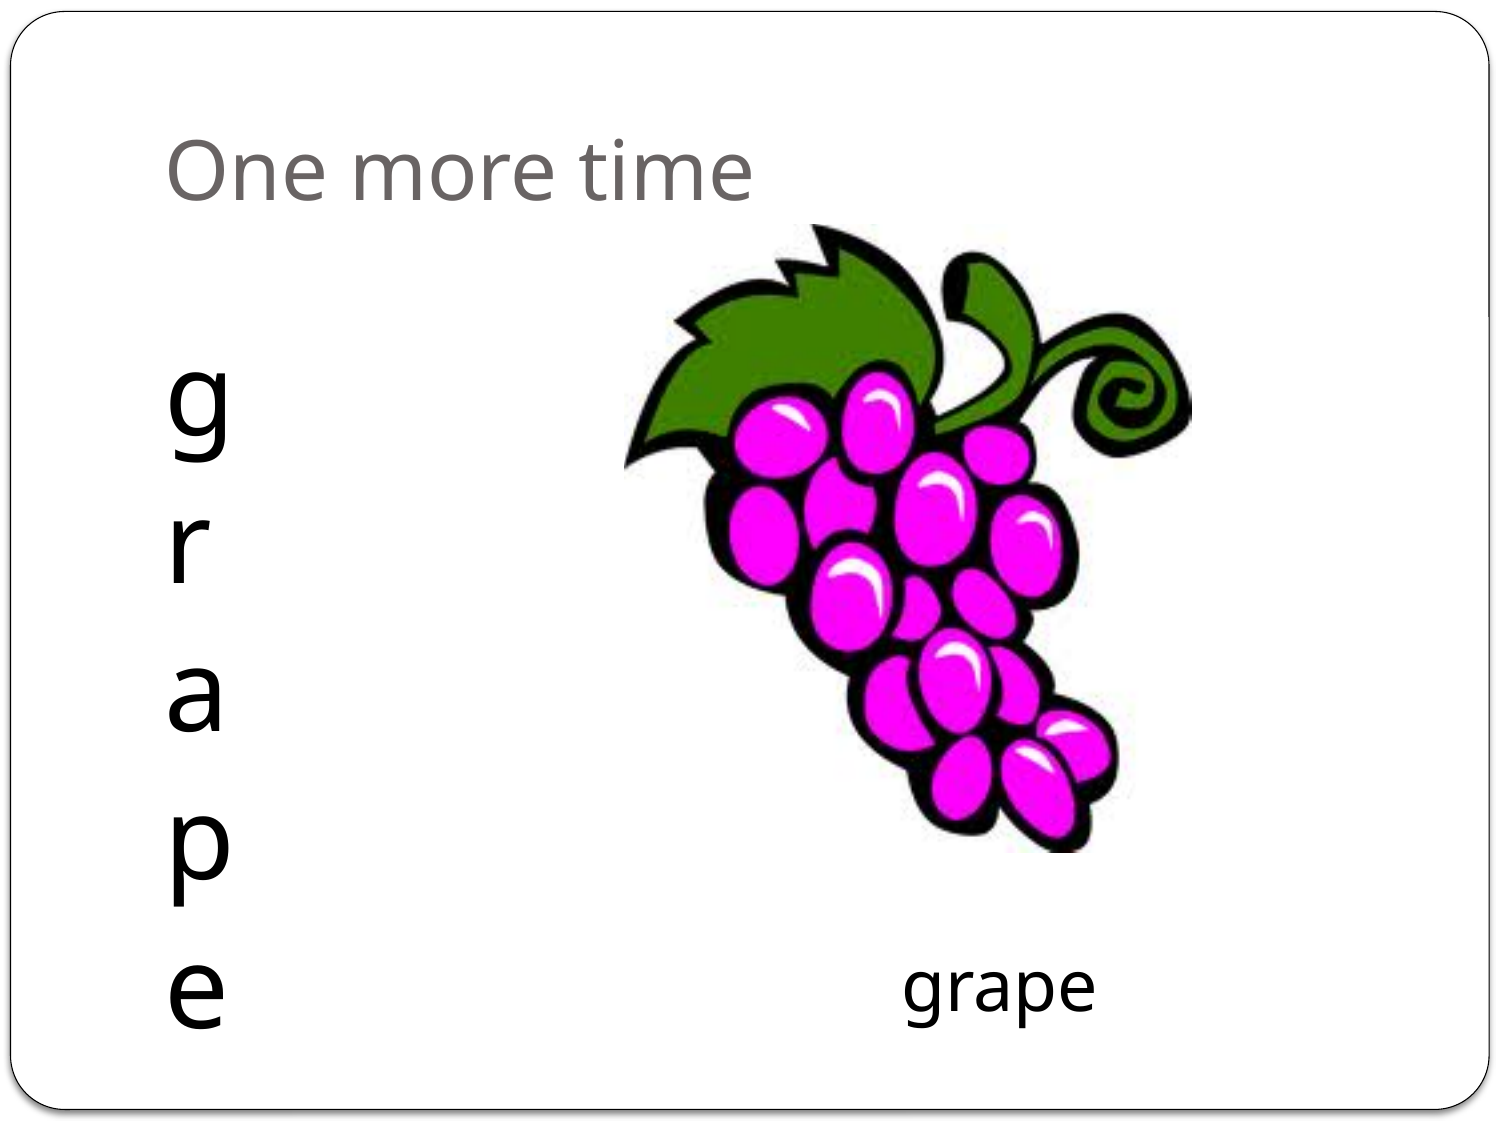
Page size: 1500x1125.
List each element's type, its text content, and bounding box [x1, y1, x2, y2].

picture [624, 224, 1192, 853]
title One more time [150, 45, 1425, 233]
list grape [575, 237, 1425, 1038]
list g r a p e [150, 312, 765, 1063]
